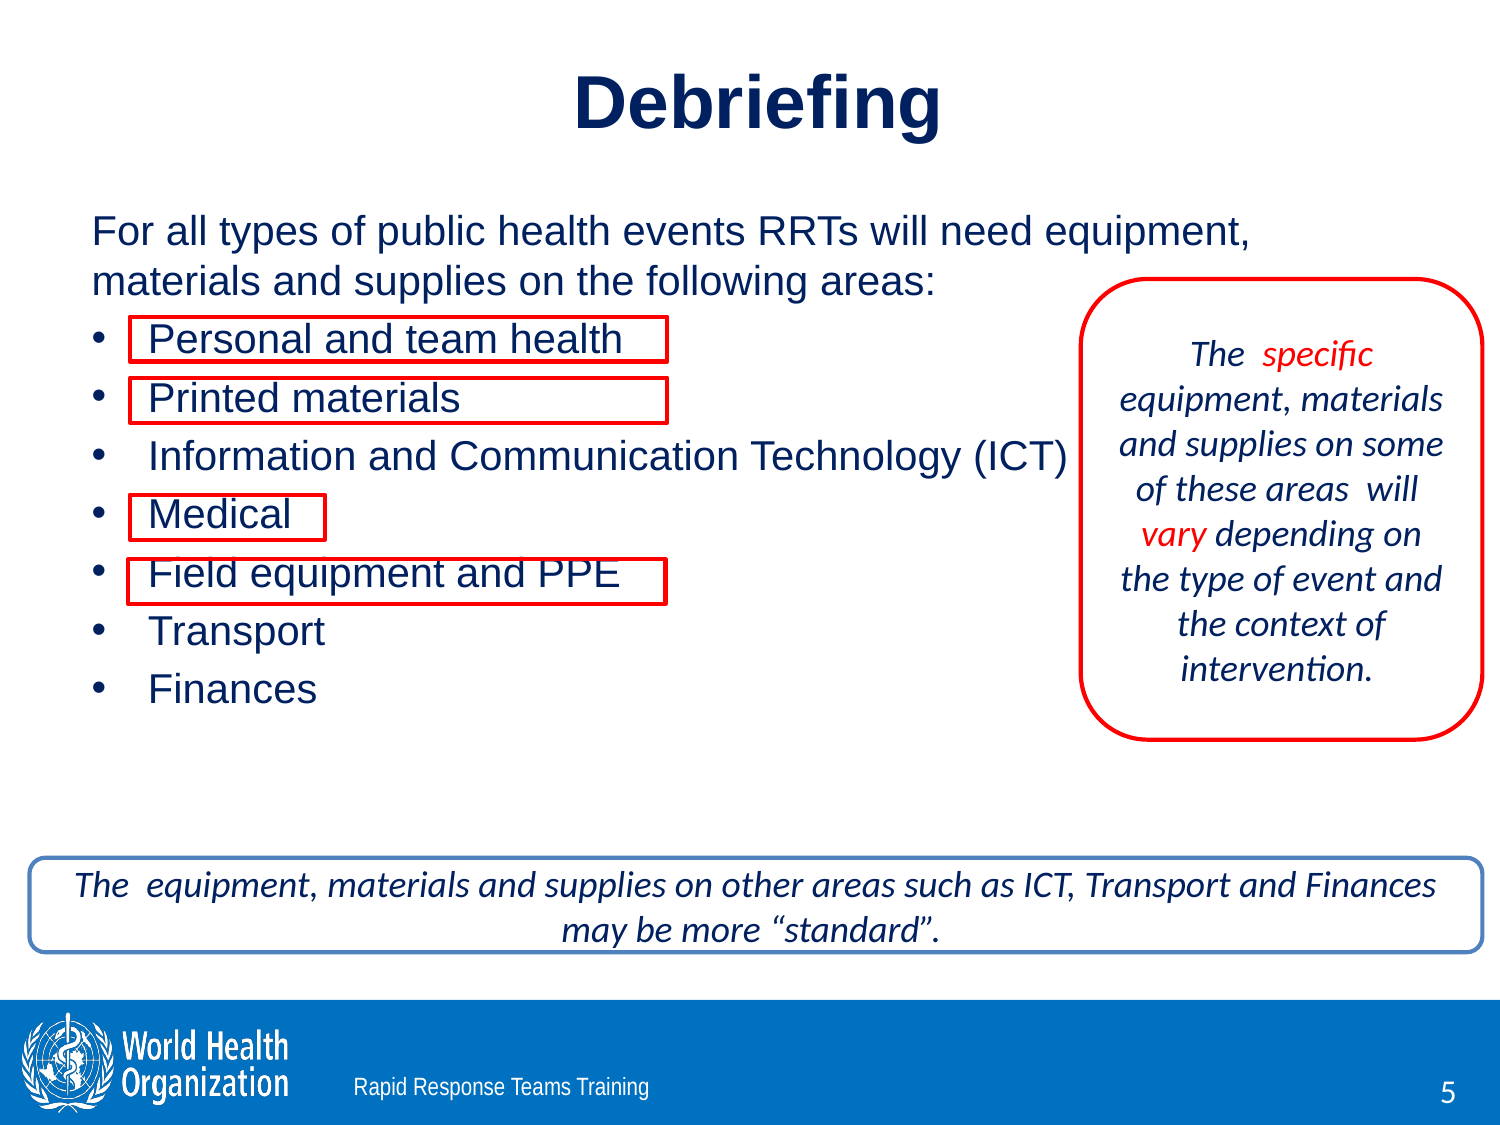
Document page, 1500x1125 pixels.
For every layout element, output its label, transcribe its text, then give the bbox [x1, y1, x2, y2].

text_box [128, 493, 327, 542]
text_box [128, 376, 669, 425]
list For all types of public health events RRTs will need equipment, materials and supplies on the following areas: Personal and team health Printed materials Information and Communication Technology (ICT) Medical Field equipment and PPE Transport Finances [76, 196, 1376, 799]
text_box The equipment, materials and supplies on other areas such as ICT, Transport and Finances may be more “standard”. [27, 855, 1485, 955]
title Debriefing [17, 5, 1500, 193]
text_box [128, 315, 669, 364]
picture [21, 1012, 288, 1113]
text_box [126, 557, 668, 606]
text_box The specific equipment, materials and supplies on some of these areas will vary depending on the type of event and the context of intervention. [1078, 276, 1485, 742]
